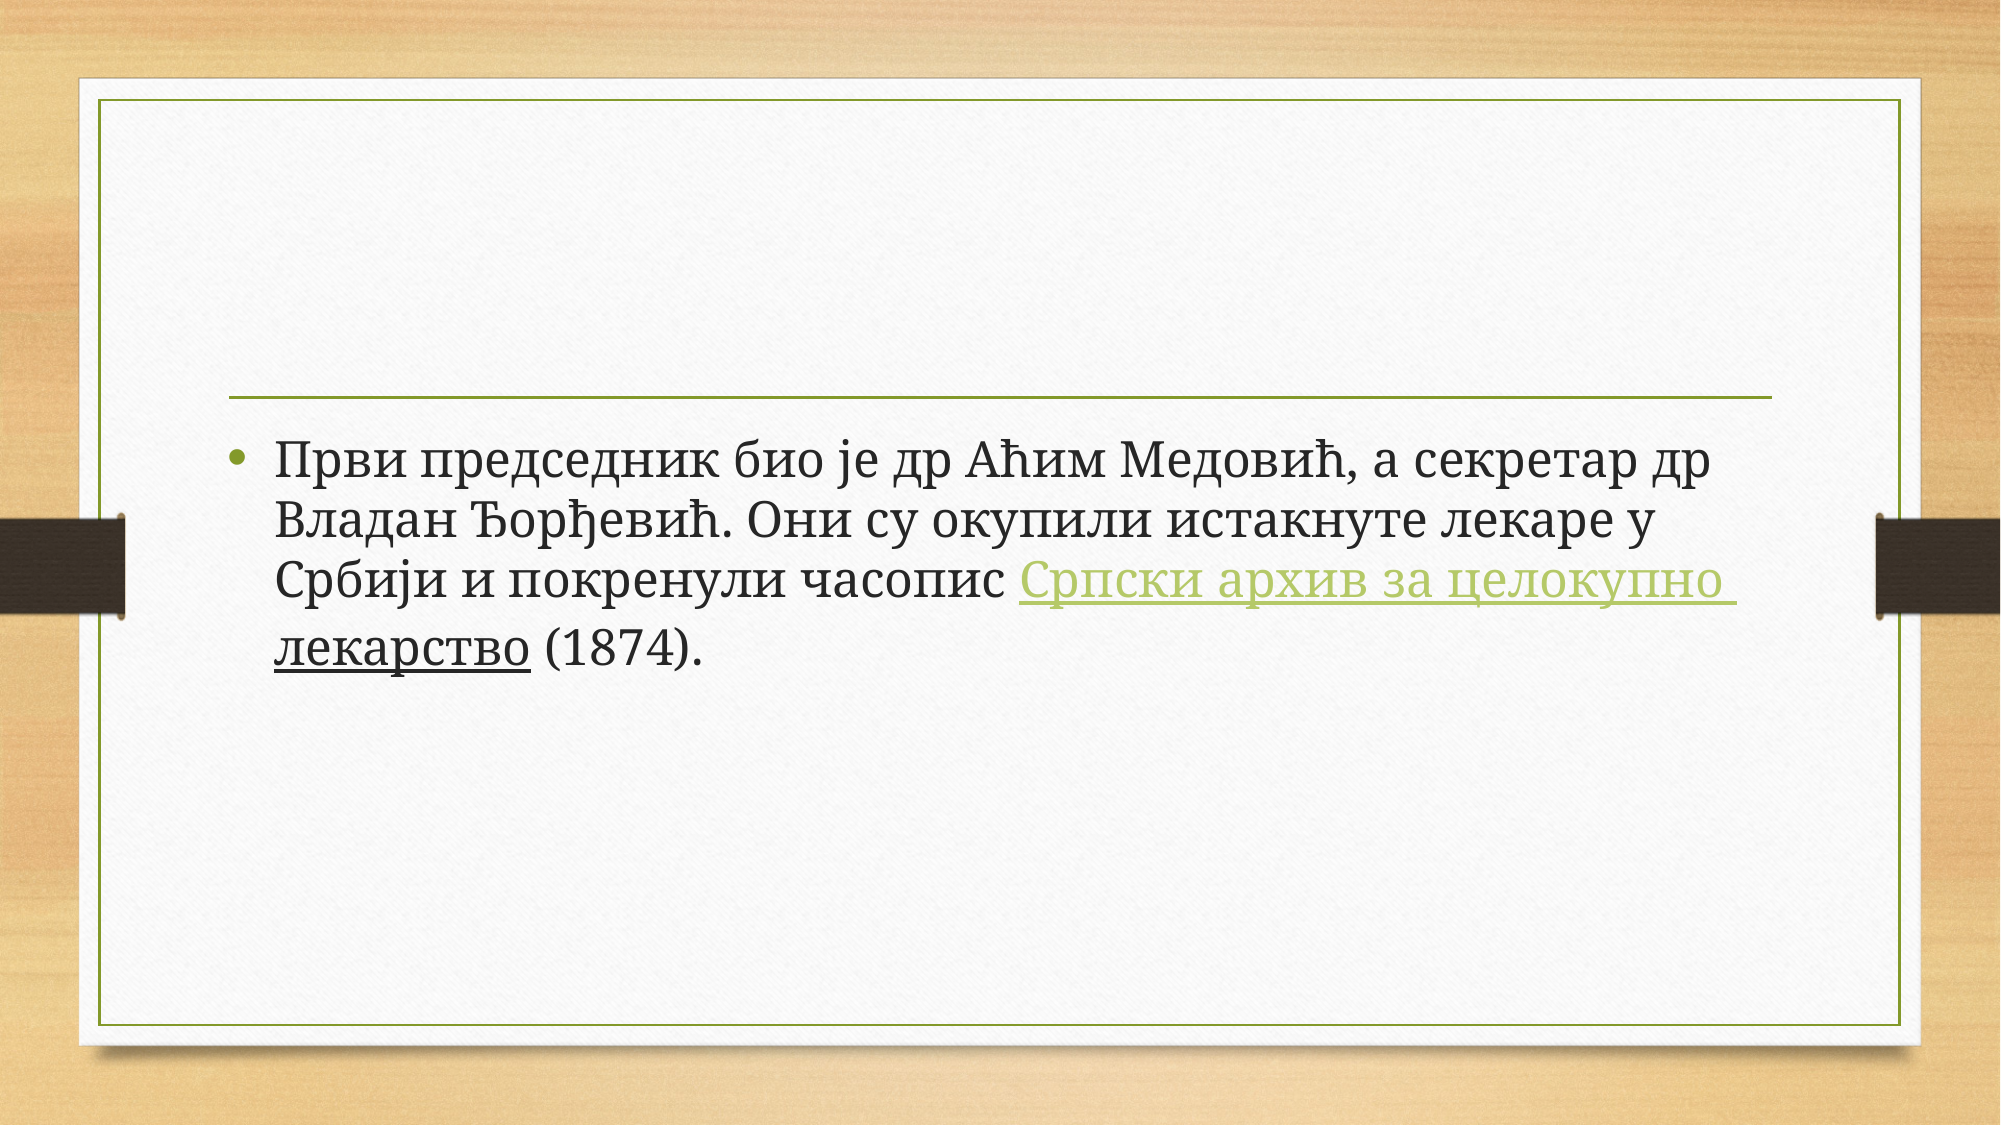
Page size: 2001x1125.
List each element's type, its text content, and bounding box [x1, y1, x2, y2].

picture [0, 0, 2001, 1125]
list Први председник био је др Аћим Медовић, а секретар др Владан Ђорђевић. Они су окупили истакнуте лекаре у Србији и покренули часопис Српски архив за целокупно лекарство (1874). [212, 419, 1788, 964]
